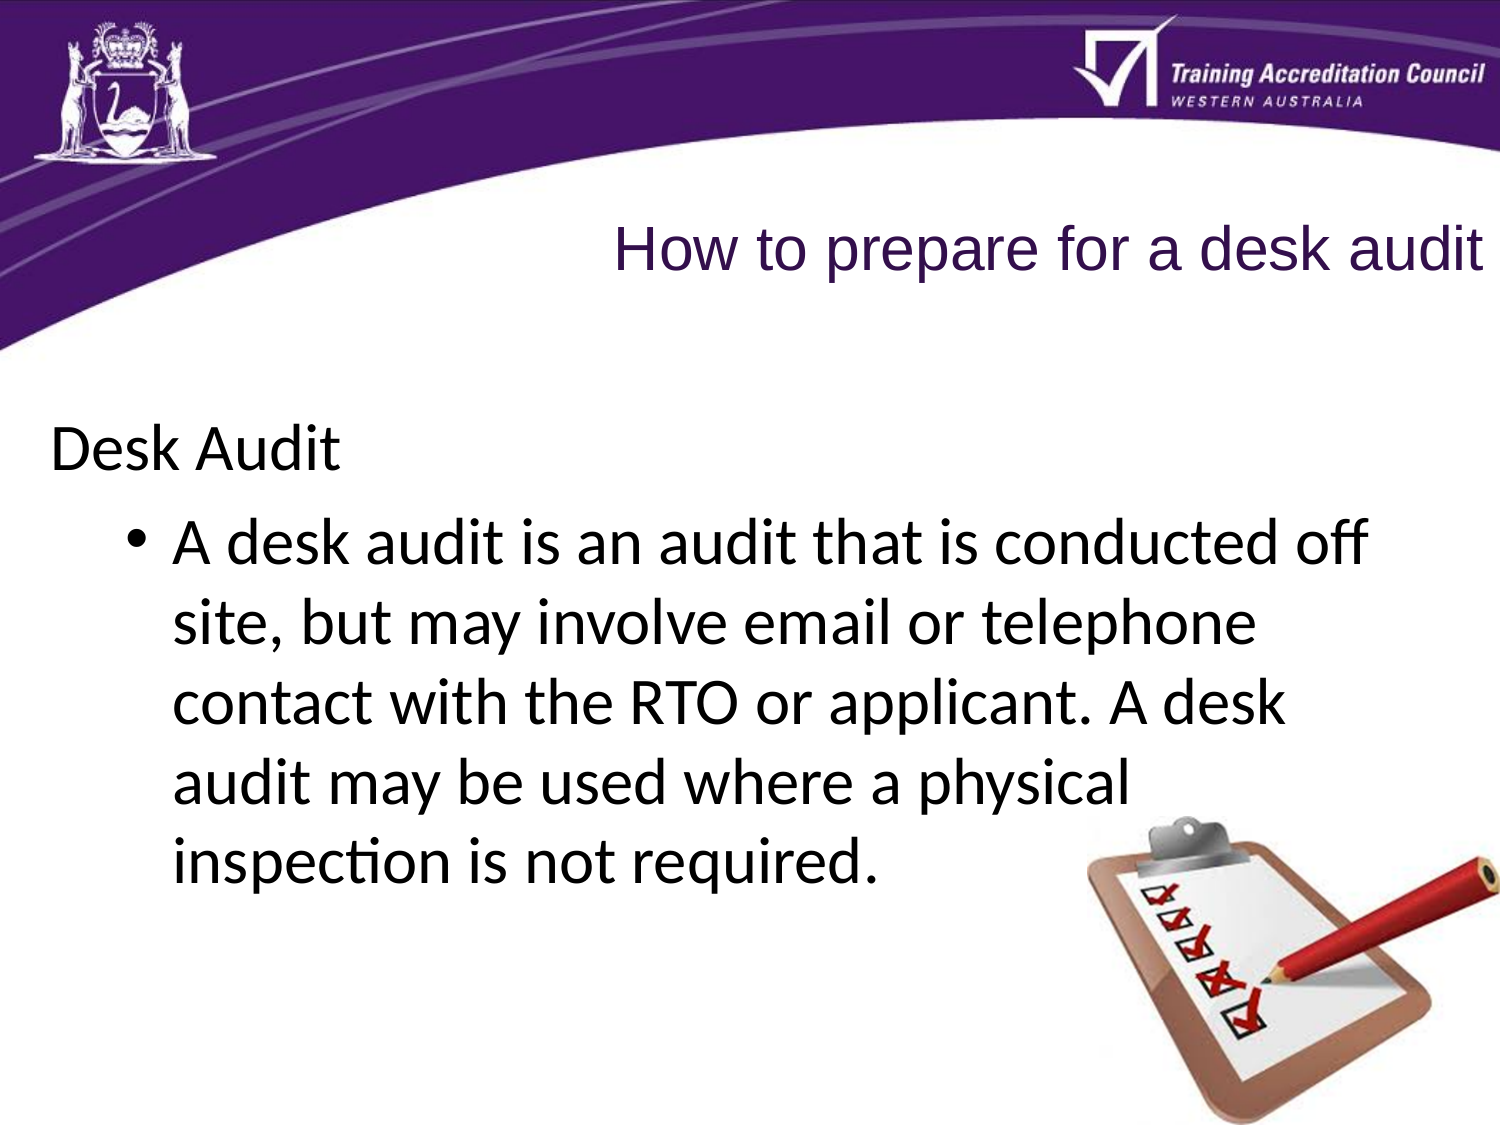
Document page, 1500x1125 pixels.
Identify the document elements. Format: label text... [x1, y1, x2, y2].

list Desk Audit A desk audit is an audit that is conducted off site, but may involve email or telephone contact with the RTO or applicant. A desk audit may be used where a physical inspection is not required. [35, 396, 1386, 1079]
title How to prepare for a desk audit [450, 95, 1500, 395]
picture [0, 0, 1500, 1125]
